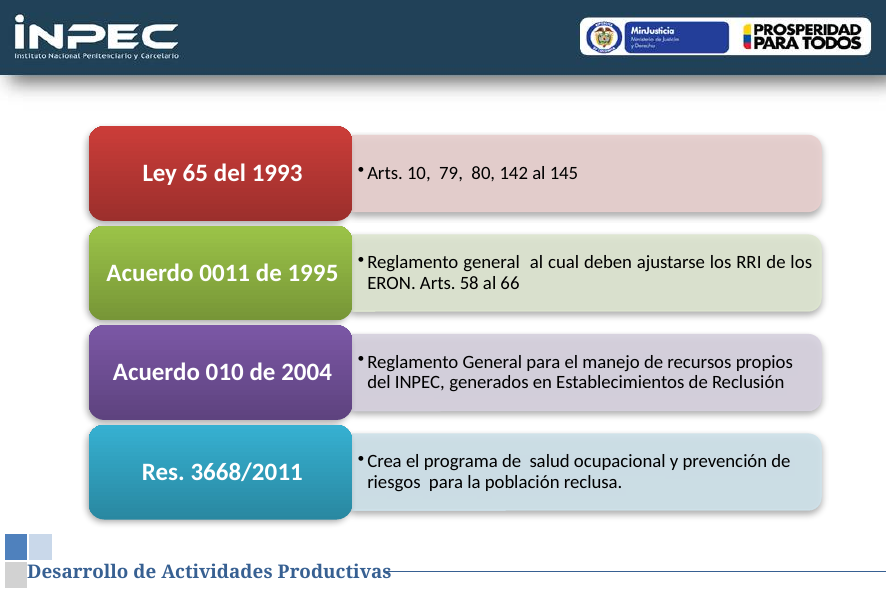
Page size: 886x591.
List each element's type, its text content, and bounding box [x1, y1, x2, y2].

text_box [3, 533, 54, 590]
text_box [88, 125, 822, 520]
picture [0, 0, 886, 591]
text_box Desarrollo de Actividades Productivas [57, 552, 407, 590]
